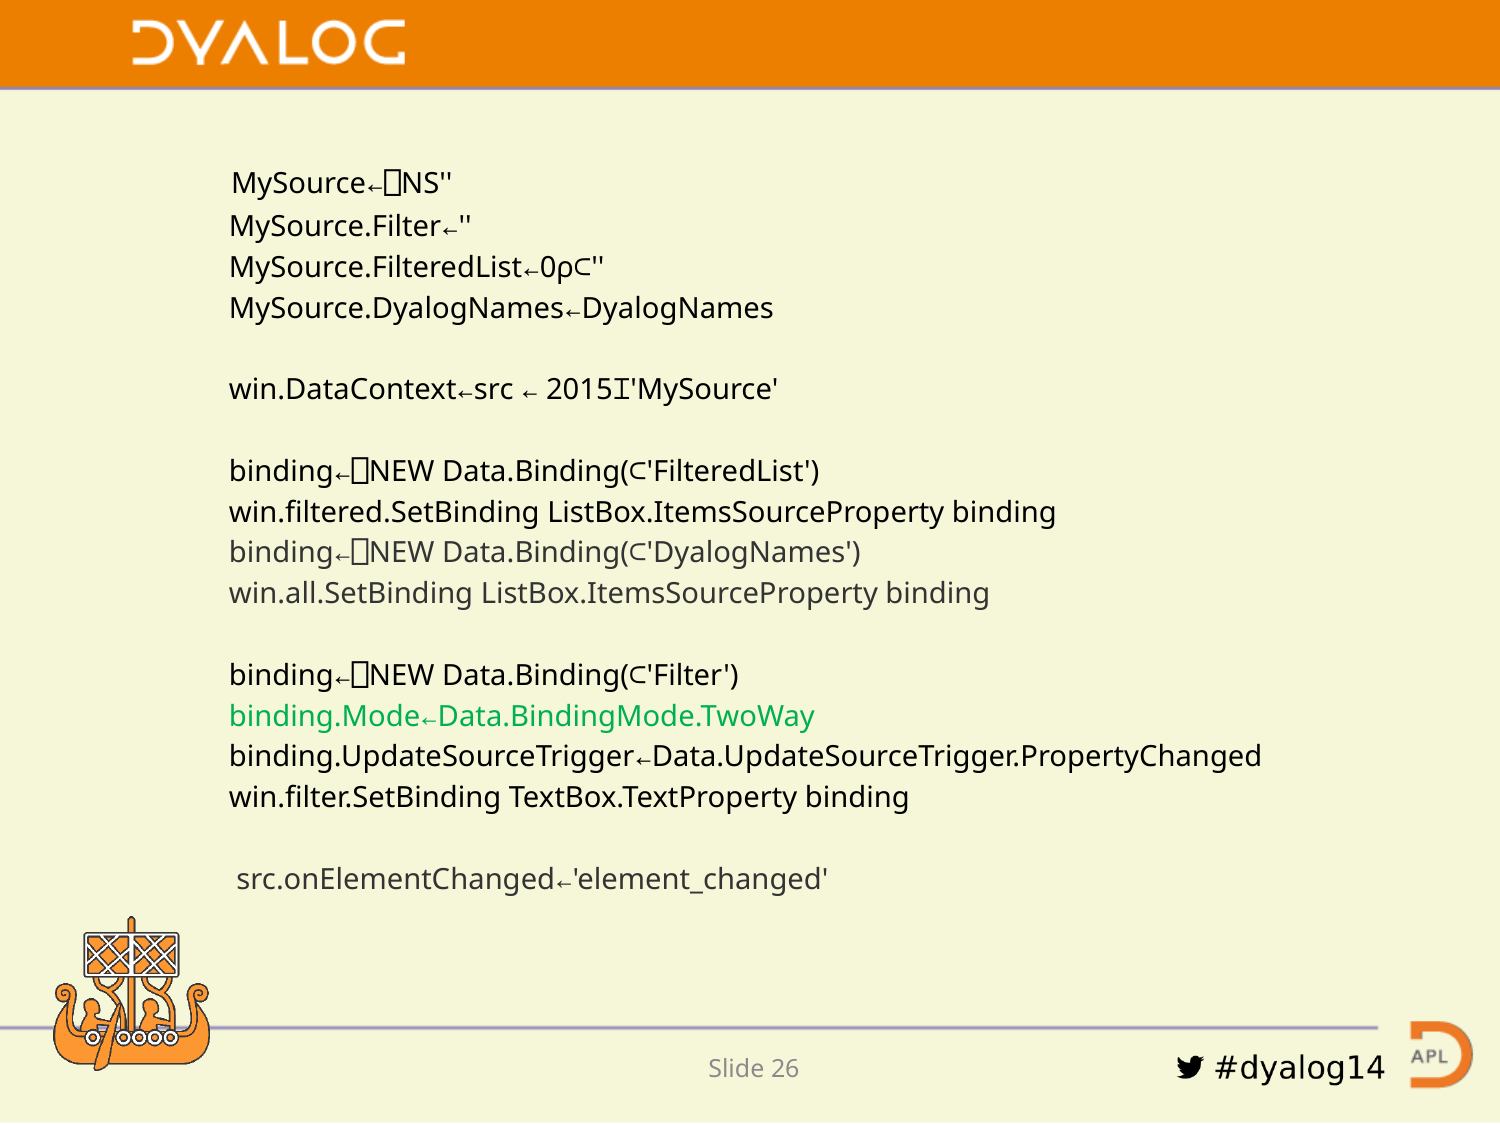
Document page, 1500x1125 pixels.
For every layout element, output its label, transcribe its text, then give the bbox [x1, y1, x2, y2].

list MySource←⎕NS'' MySource.Filter←'' MySource.FilteredList←0⍴⊂'' MySource.DyalogNames←DyalogNames win.DataContext←src ← 2015⌶'MySource' binding←⎕NEW Data.Binding(⊂'FilteredList') win.filtered.SetBinding ListBox.ItemsSourceProperty binding binding←⎕NEW Data.Binding(⊂'DyalogNames') win.all.SetBinding ListBox.ItemsSourceProperty binding binding←⎕NEW Data.Binding(⊂'Filter') binding.Mode←Data.BindingMode.TwoWay binding.UpdateSourceTrigger←Data.UpdateSourceTrigger.PropertyChanged win.filter.SetBinding TextBox.TextProperty binding src.onElementChanged←'element_changed' [206, 149, 1459, 917]
picture [0, 0, 1500, 1123]
slide_number Slide 25 [585, 1039, 923, 1100]
